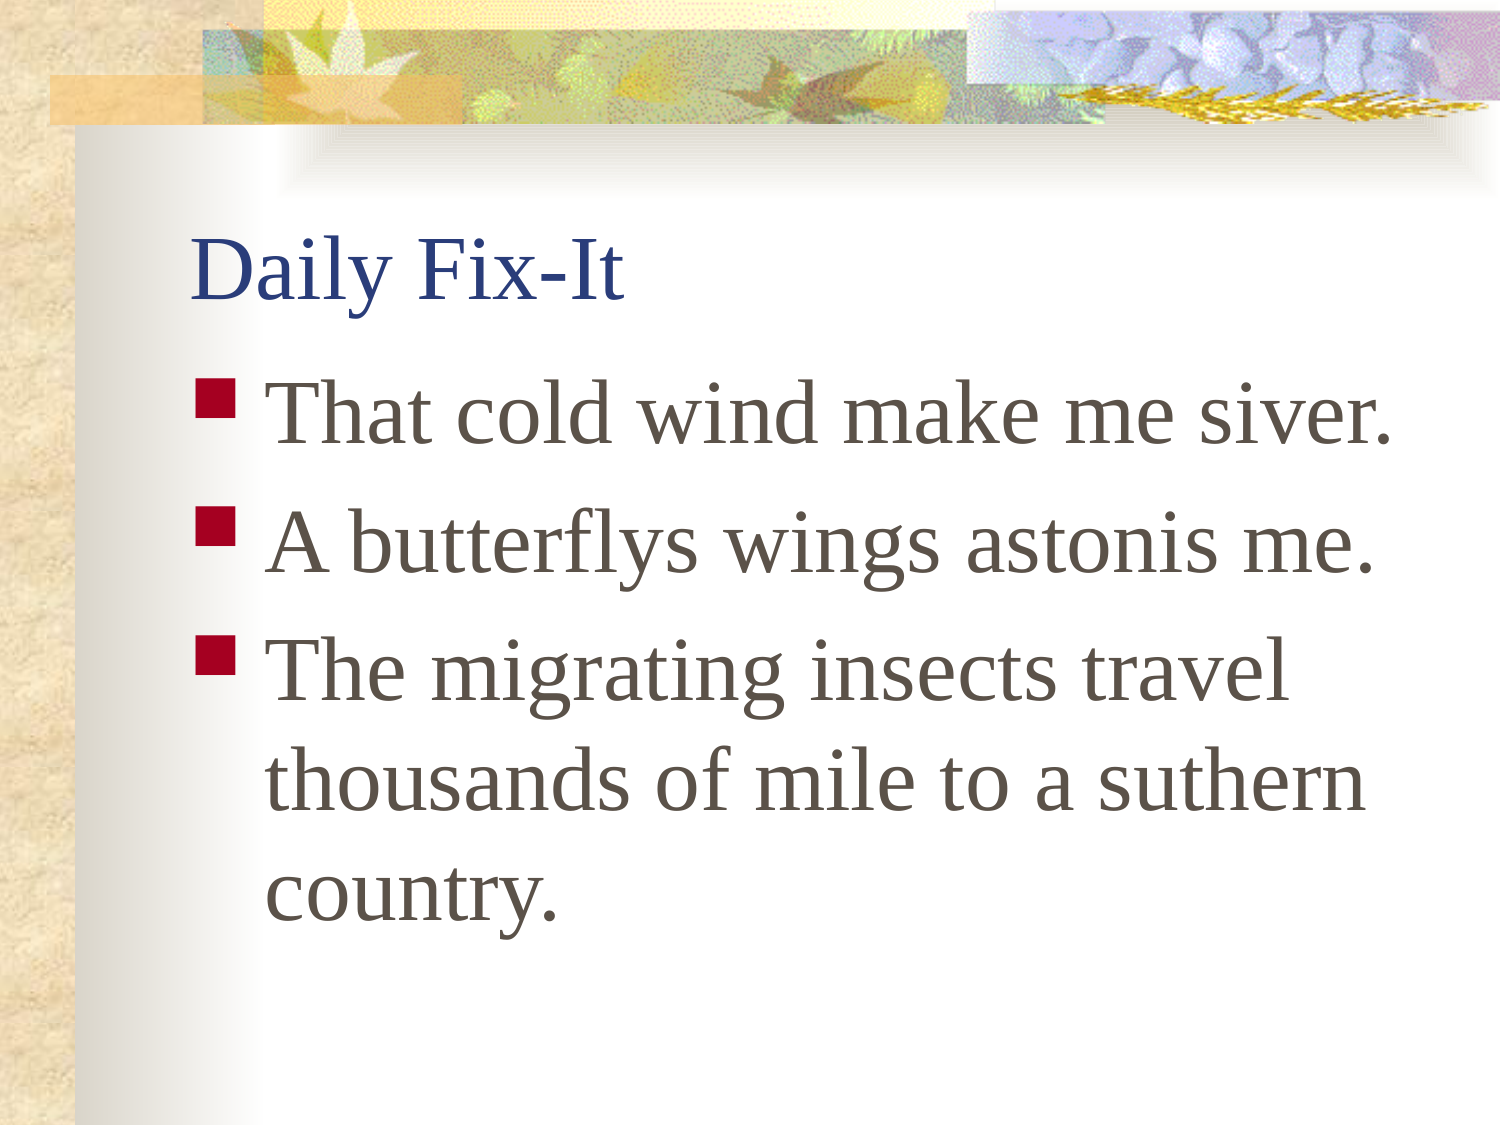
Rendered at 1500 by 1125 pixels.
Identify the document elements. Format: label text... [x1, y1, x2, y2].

picture [0, 0, 1500, 1125]
list That cold wind make me siver. A butterflys wings astonis me. The migrating insects travel thousands of mile to a suthern country. [174, 344, 1451, 1020]
title Daily Fix-It [174, 137, 1451, 326]
